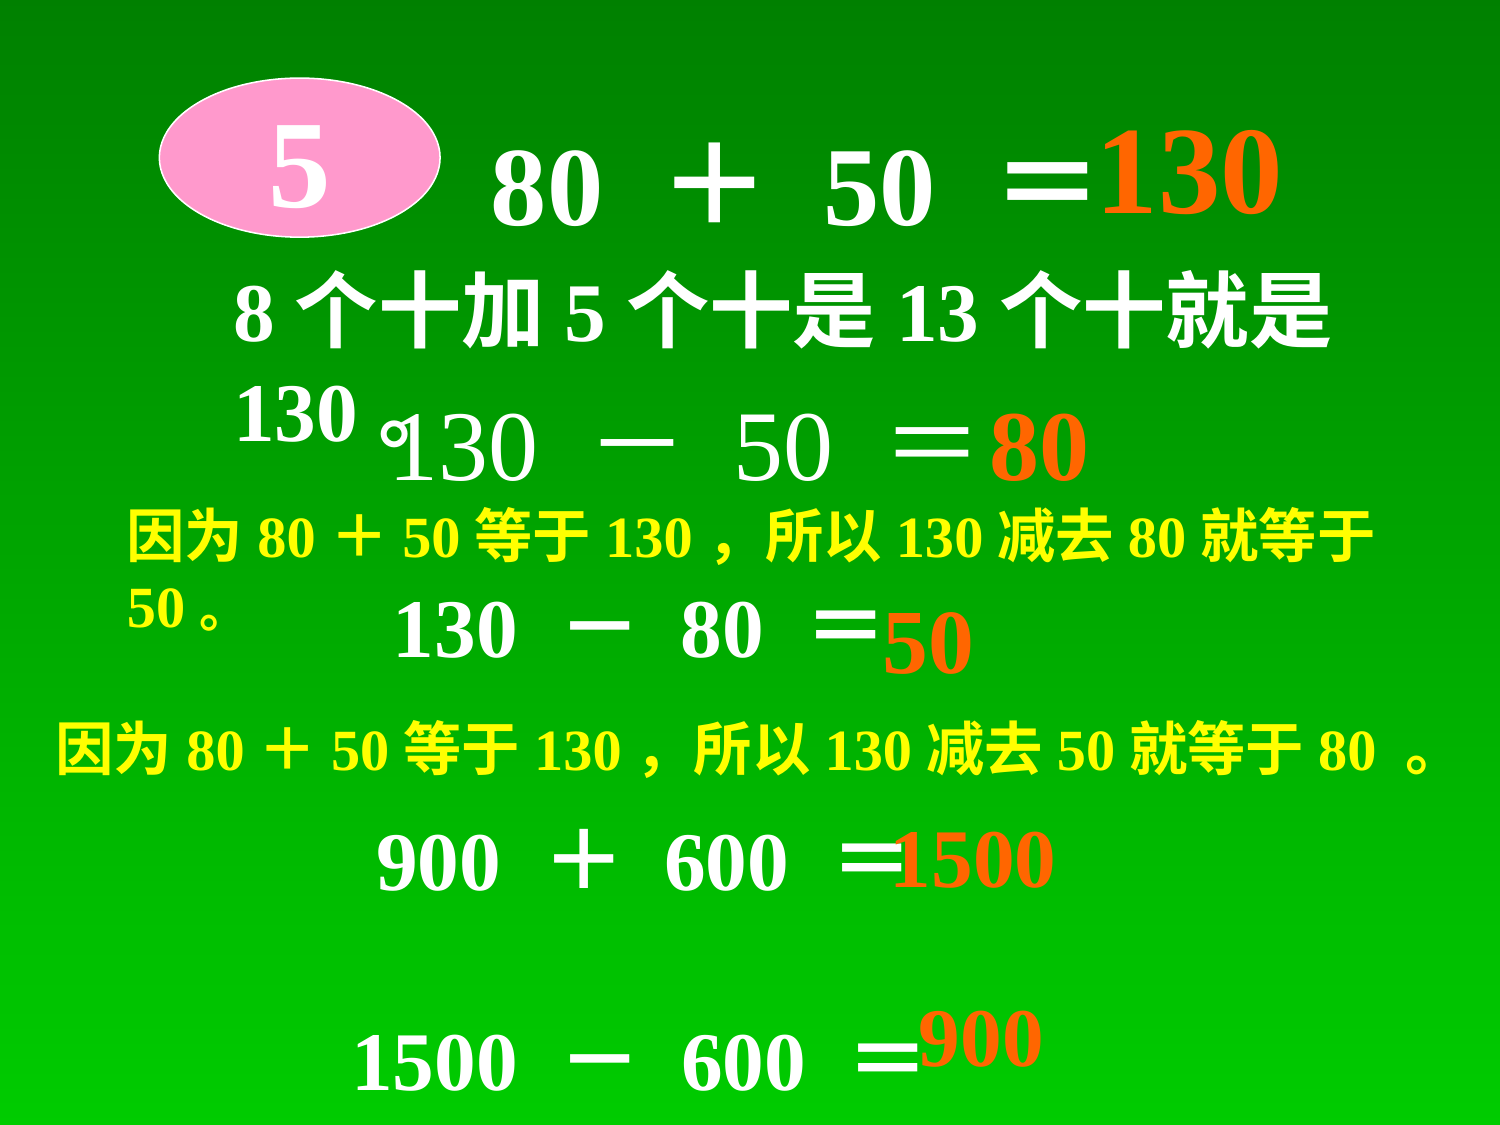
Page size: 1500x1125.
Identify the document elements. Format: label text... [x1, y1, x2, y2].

text_box 80 [974, 373, 1105, 509]
text_box 130 [1080, 80, 1299, 246]
text_box 130 － 50 ＝ [373, 466, 974, 491]
text_box 1500 [875, 796, 1072, 912]
text_box 80 ＋ 50 ＝ [475, 105, 1134, 250]
text_box 5 [159, 78, 441, 238]
text_box 900 ＋ 600 ＝ 1500 － 600 ＝ [336, 799, 956, 1115]
text_box 因为80＋50等于130，所以130减去50就等于80 。 [41, 704, 1492, 789]
text_box 8个十加5个十是13个十就是130。 [218, 250, 1500, 466]
text_box 50 [868, 574, 990, 699]
text_box 130 － 80 ＝ [336, 647, 868, 682]
text_box 900 [903, 976, 1059, 1091]
text_box 因为80＋50等于130，所以130减去80就等于50。 [112, 491, 1454, 647]
